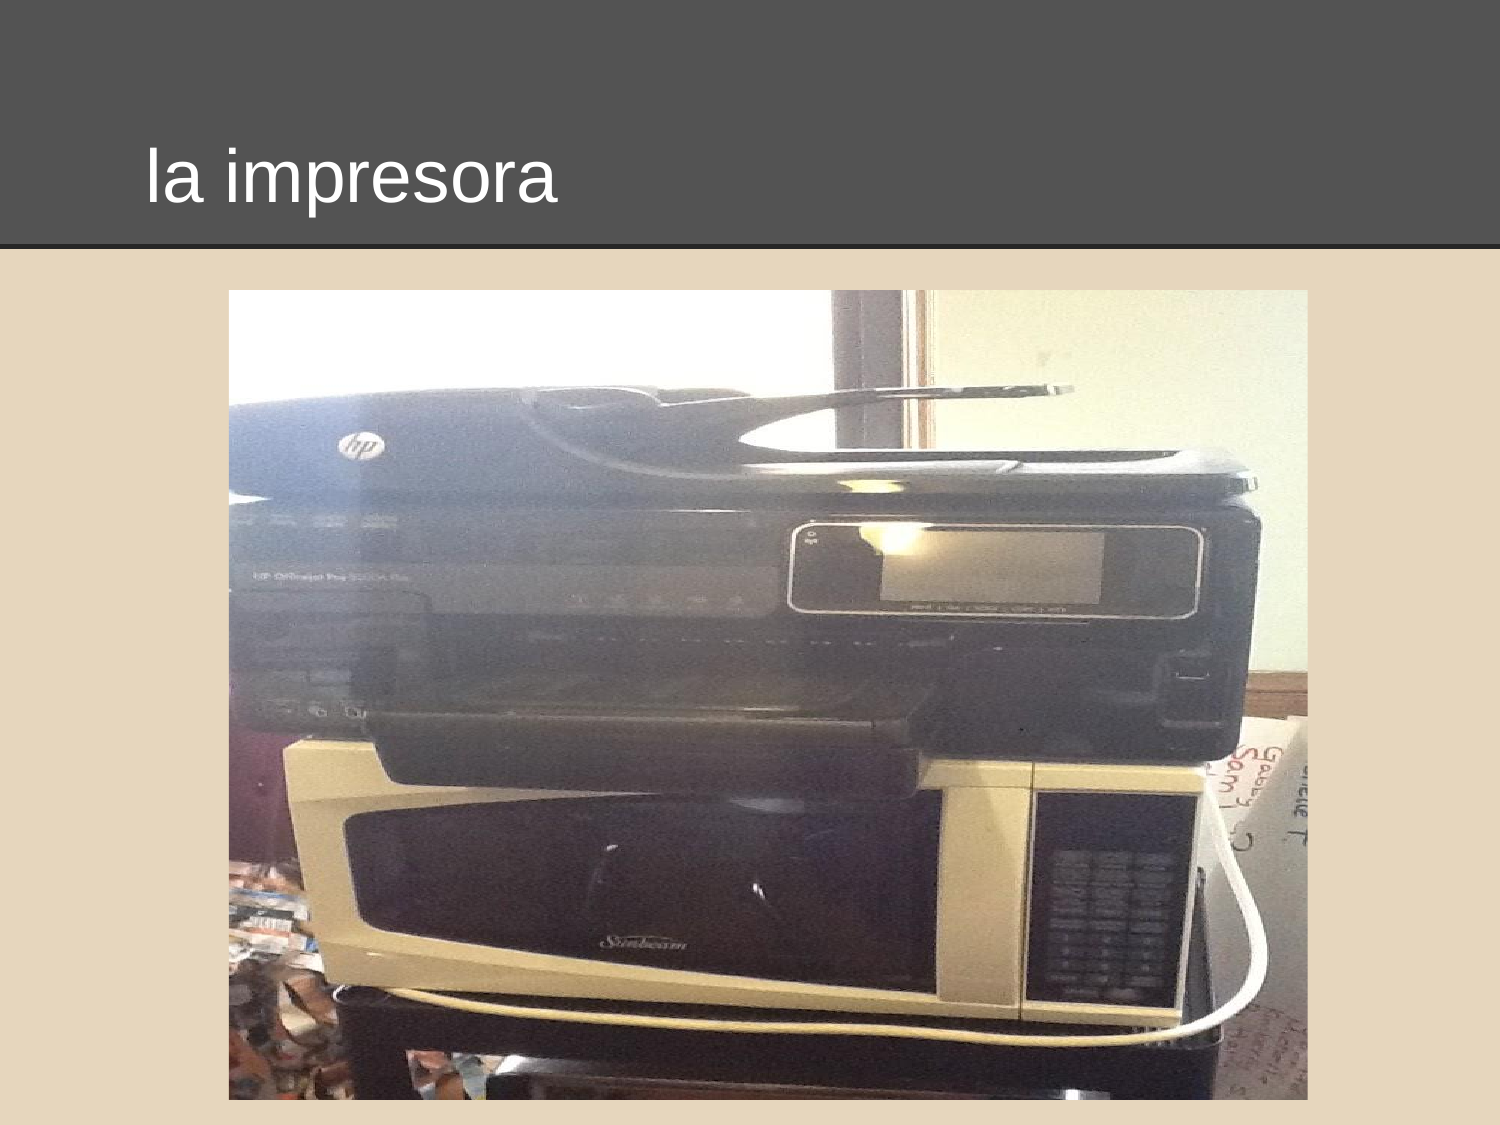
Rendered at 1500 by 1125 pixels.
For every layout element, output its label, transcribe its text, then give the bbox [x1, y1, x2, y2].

text_box [228, 290, 1308, 1100]
title la impresora [93, 45, 1444, 233]
